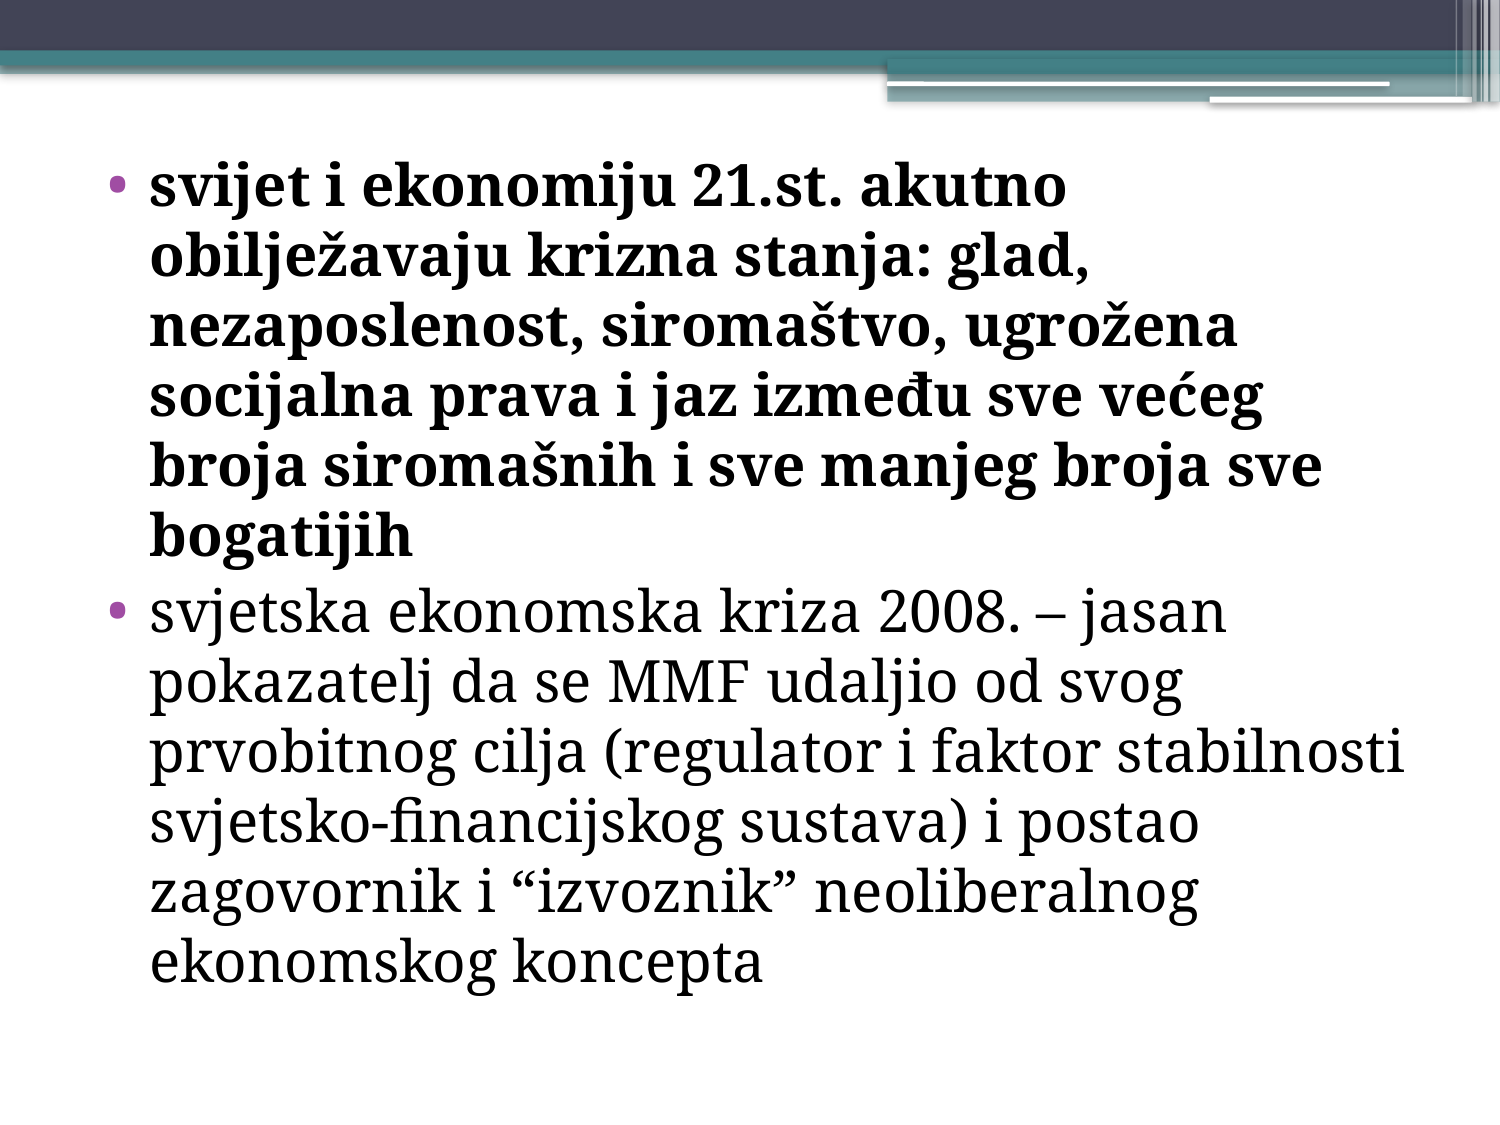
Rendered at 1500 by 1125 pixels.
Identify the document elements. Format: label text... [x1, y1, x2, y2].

list svijet i ekonomiju 21.st. akutno obilježavaju krizna stanja: glad, nezaposlenost, siromaštvo, ugrožena socijalna prava i jaz između sve većeg broja siromašnih i sve manjeg broja sve bogatijih svjetska ekonomska kriza 2008. – jasan pokazatelj da se MMF udaljio od svog prvobitnog cilja (regulator i faktor stabilnosti svjetsko-financijskog sustava) i postao zagovornik i “izvoznik” neoliberalnog ekonomskog koncepta [75, 140, 1425, 1079]
